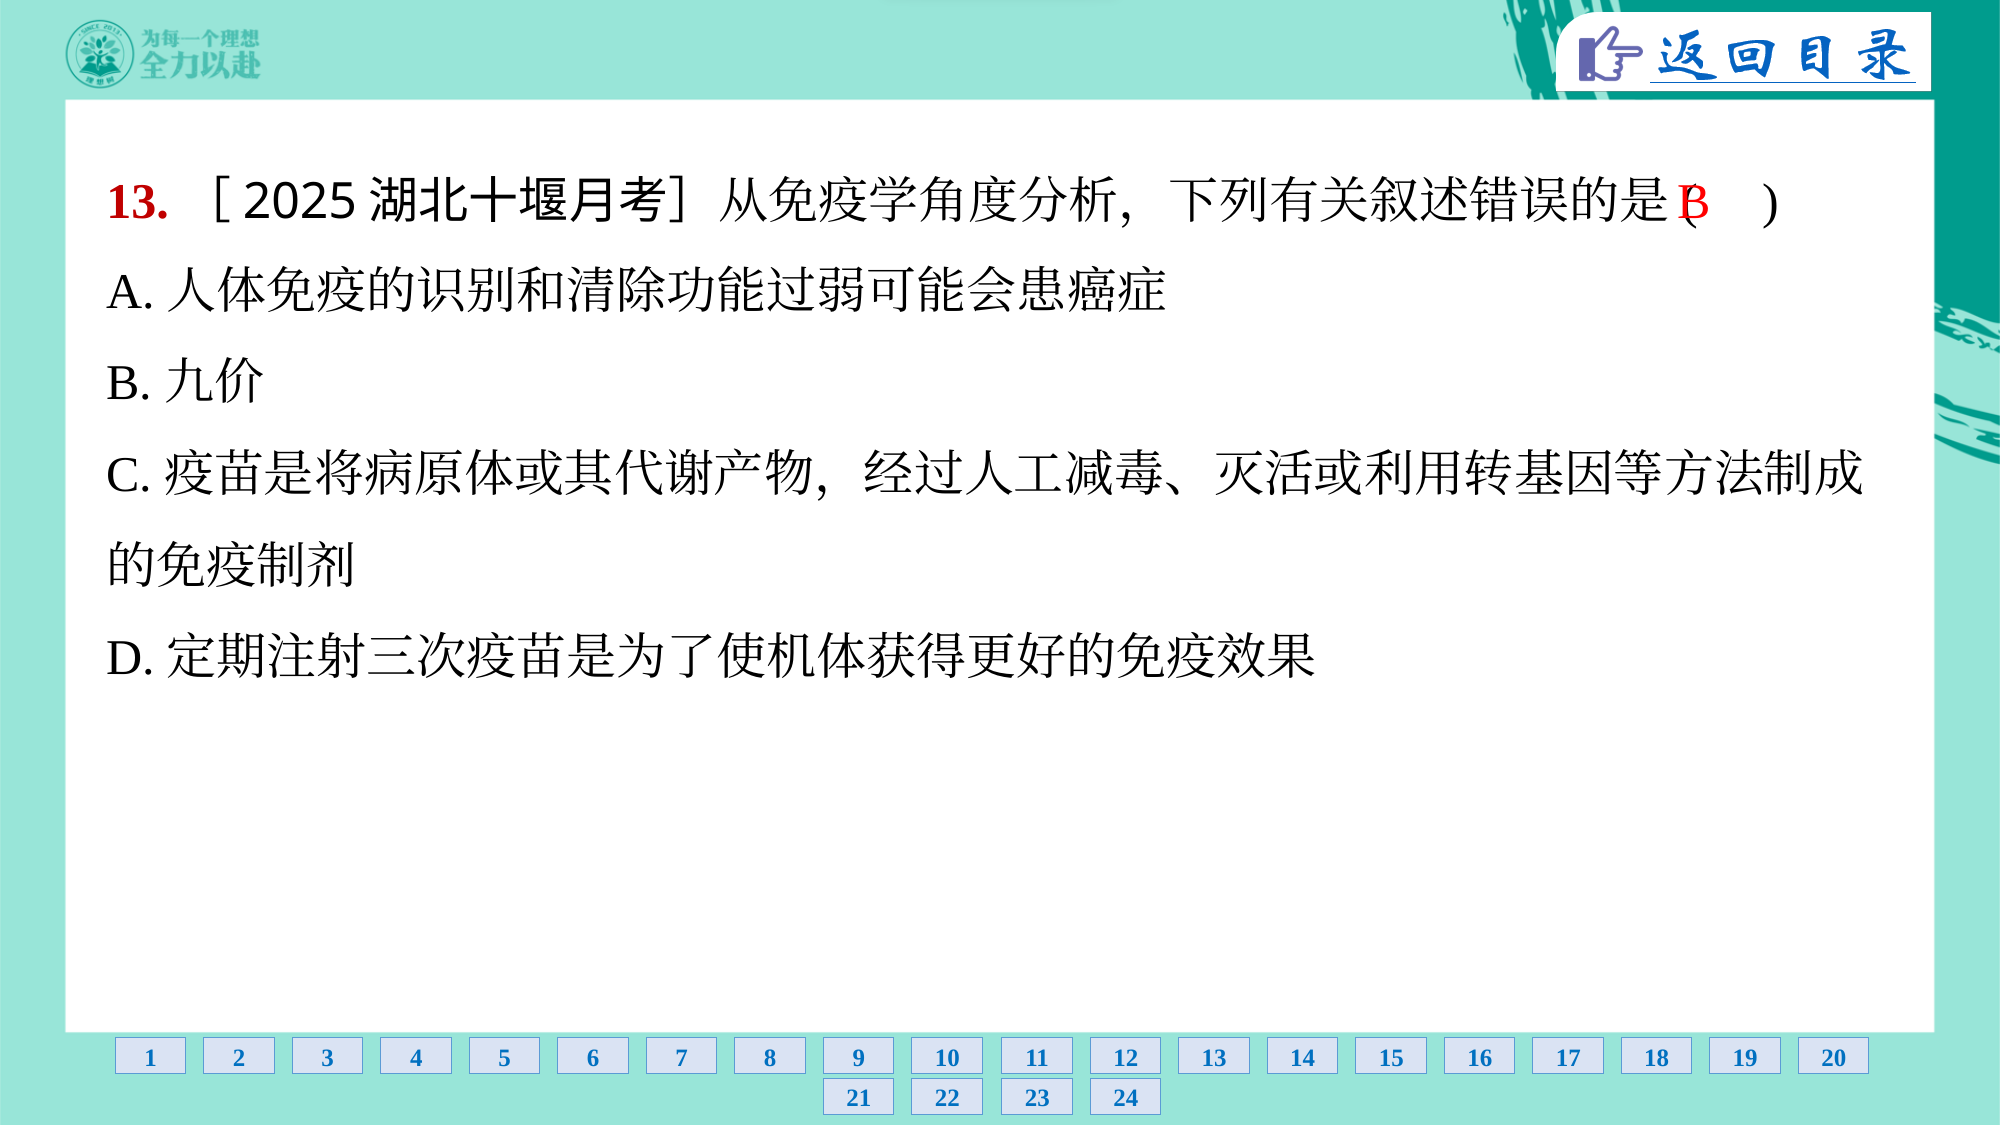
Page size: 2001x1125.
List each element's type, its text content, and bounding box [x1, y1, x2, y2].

text_box 13.［2025湖北十堰月考］从免疫学角度分析，下列有关叙述错误的是( ) [1729, 140, 1895, 229]
text_box 13.［2025湖北十堰月考］从免疫学角度分析，下列有关叙述错误的是( ) [106, 140, 1659, 229]
text_box B [1659, 140, 1729, 229]
picture [0, 0, 2000, 1125]
